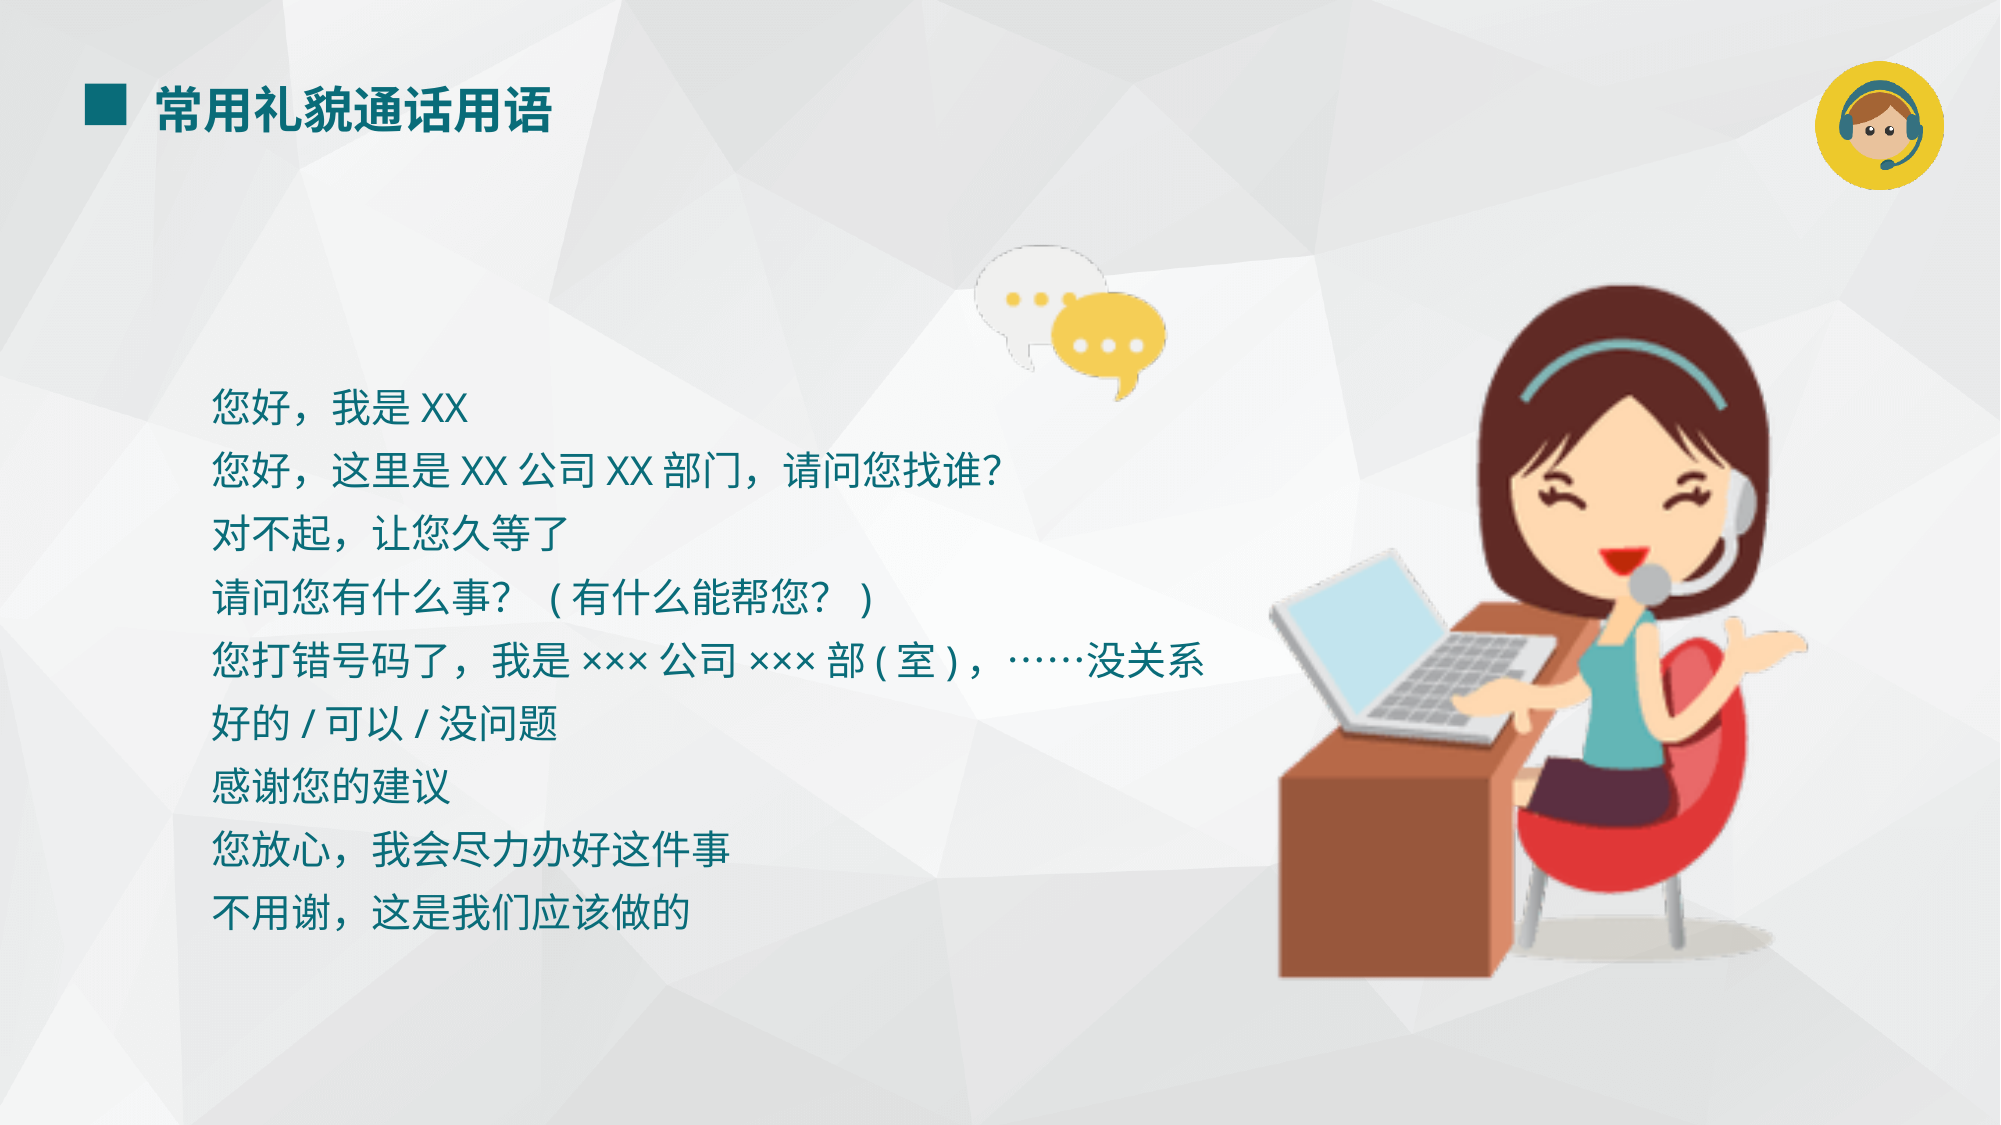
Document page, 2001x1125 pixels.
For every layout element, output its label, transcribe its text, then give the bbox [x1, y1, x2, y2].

text_box 常用礼貌通话用语 [138, 71, 855, 147]
text_box [83, 81, 129, 127]
picture [0, 0, 2000, 1125]
text_box 您好，我是XX 您好，这里是XX公司XX部门，请问您找谁？ 对不起，让您久等了 请问您有什么事？ (有什么能帮您？) 您打错号码了，我是×××公司×××部(室)，……没关系 好的/可以/没问题 感谢您的建议 您放心，我会尽力办好这件事 不用谢，这是我们应该做的 [196, 380, 1180, 987]
